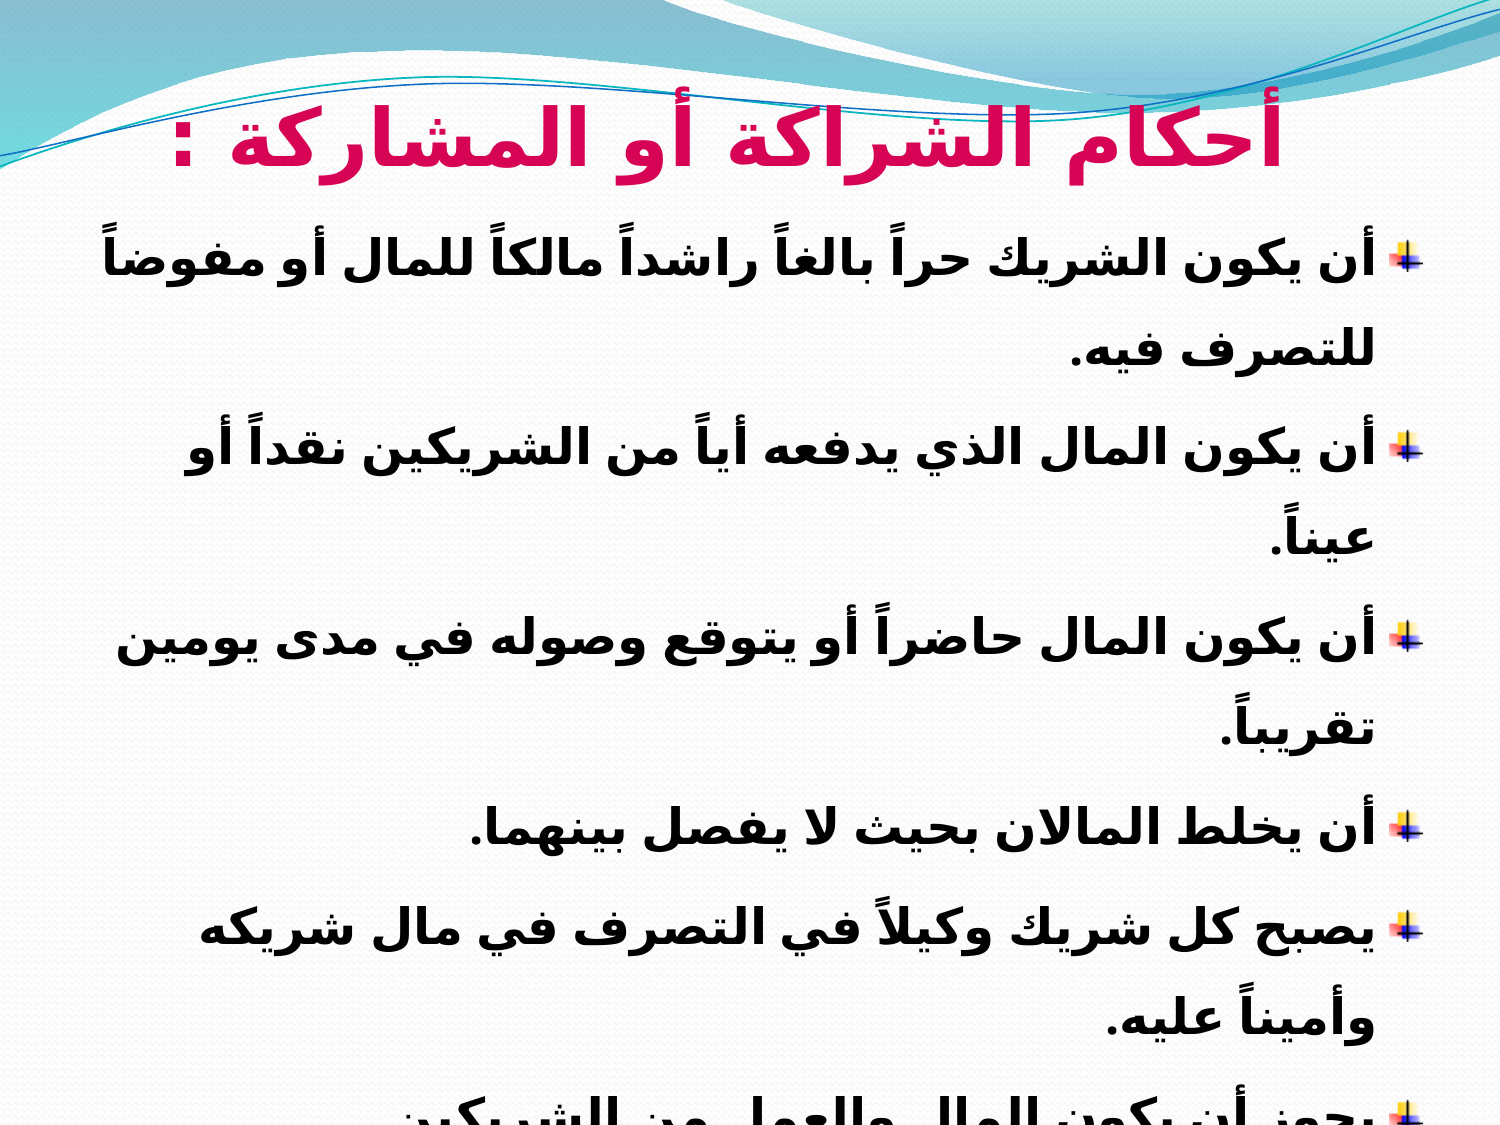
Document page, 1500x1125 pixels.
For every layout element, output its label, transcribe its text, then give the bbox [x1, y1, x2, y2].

list أن يكون الشريك حراً بالغاً راشداً مالكاً للمال أو مفوضاً للتصرف فيه. أن يكون المال الذي يدفعه أياً من الشريكين نقداً أو عيناً. أن يكون المال حاضراً أو يتوقع وصوله في مدى يومين تقريباً. أن يخلط المالان بحيث لا يفصل بينهما. يصبح كل شريك وكيلاً في التصرف في مال شريكه وأميناً عليه. يجوز أن يكون المال والعمل من الشريكين. تحديد النسب التي يدفع بها الشريكان المال وأُسس التوزيع للأرباح والخسائر. يجوز أن يتولى أحد الشريكين العمل وأن يخصص له نصيب من الربح إزاء ذلك. [62, 187, 1438, 1008]
picture [1389, 808, 1423, 842]
title أحكام الشراكة أو المشاركة : [99, 0, 1288, 183]
picture [1389, 618, 1423, 652]
picture [1389, 428, 1423, 462]
picture [1389, 238, 1423, 272]
picture [1389, 908, 1423, 942]
picture [1389, 1098, 1423, 1125]
